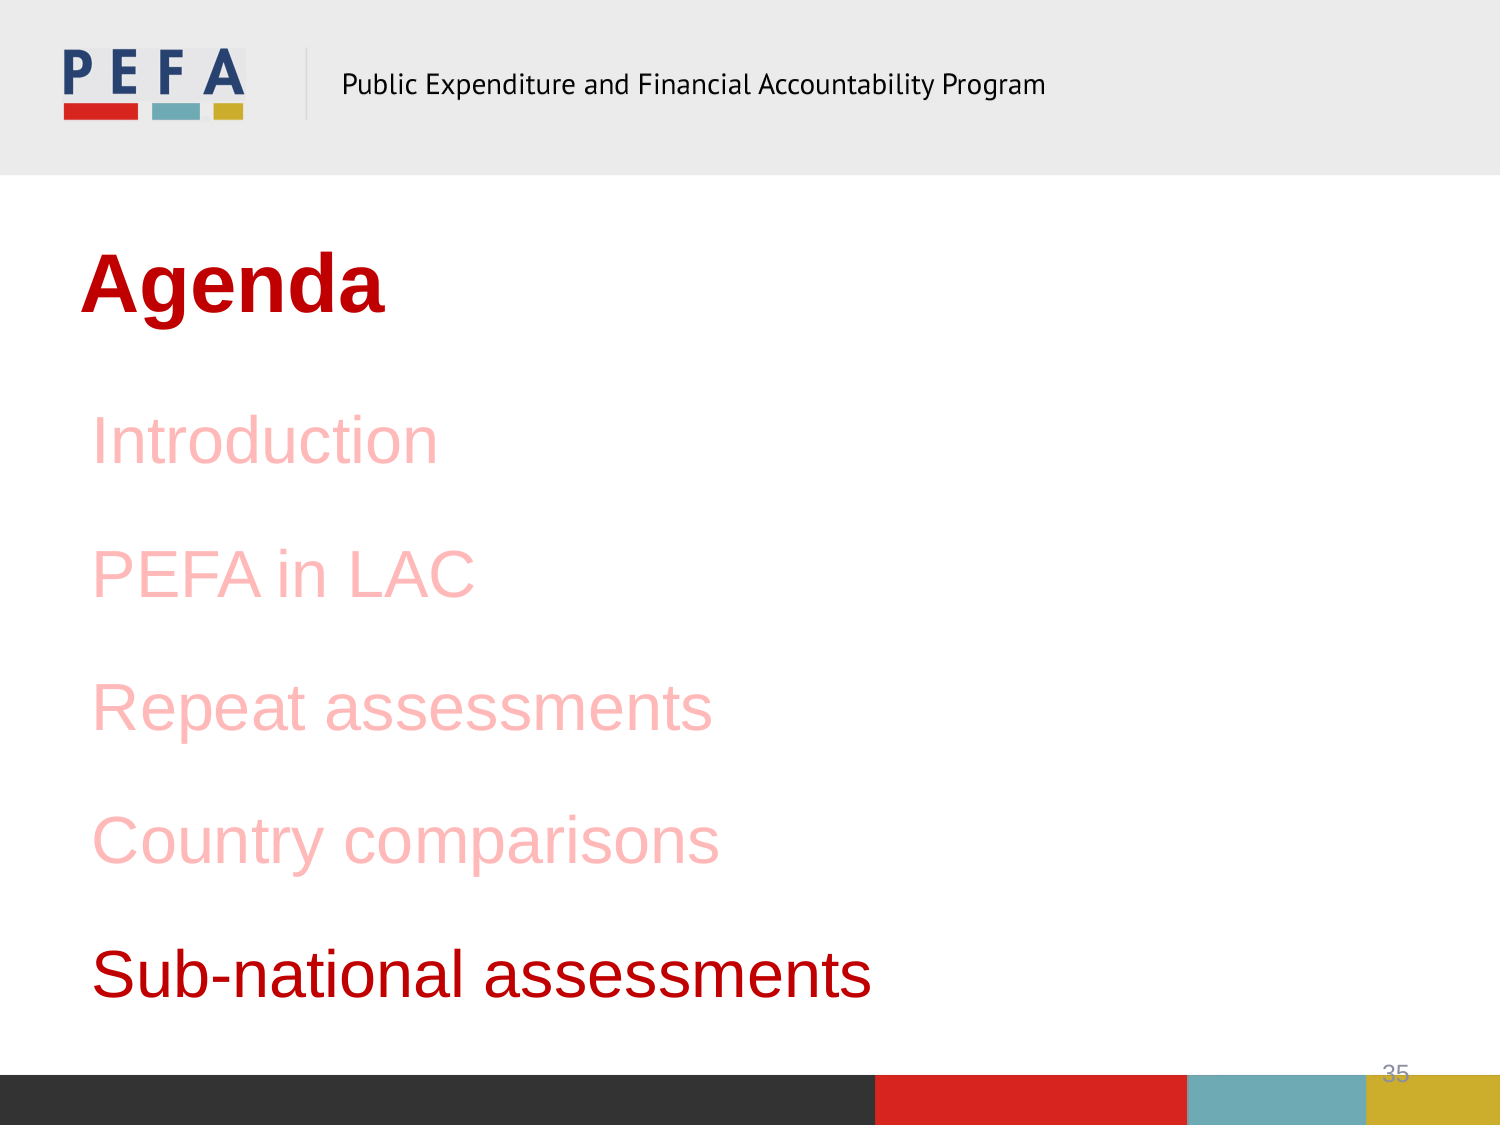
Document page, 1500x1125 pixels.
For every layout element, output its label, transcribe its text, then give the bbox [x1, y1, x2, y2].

list Introduction PEFA in LAC Repeat assessments Country comparisons Sub-national assessments [76, 349, 1400, 1047]
picture [0, 0, 1500, 1125]
title Agenda [64, 207, 1426, 339]
slide_number 35 [1074, 1042, 1425, 1103]
